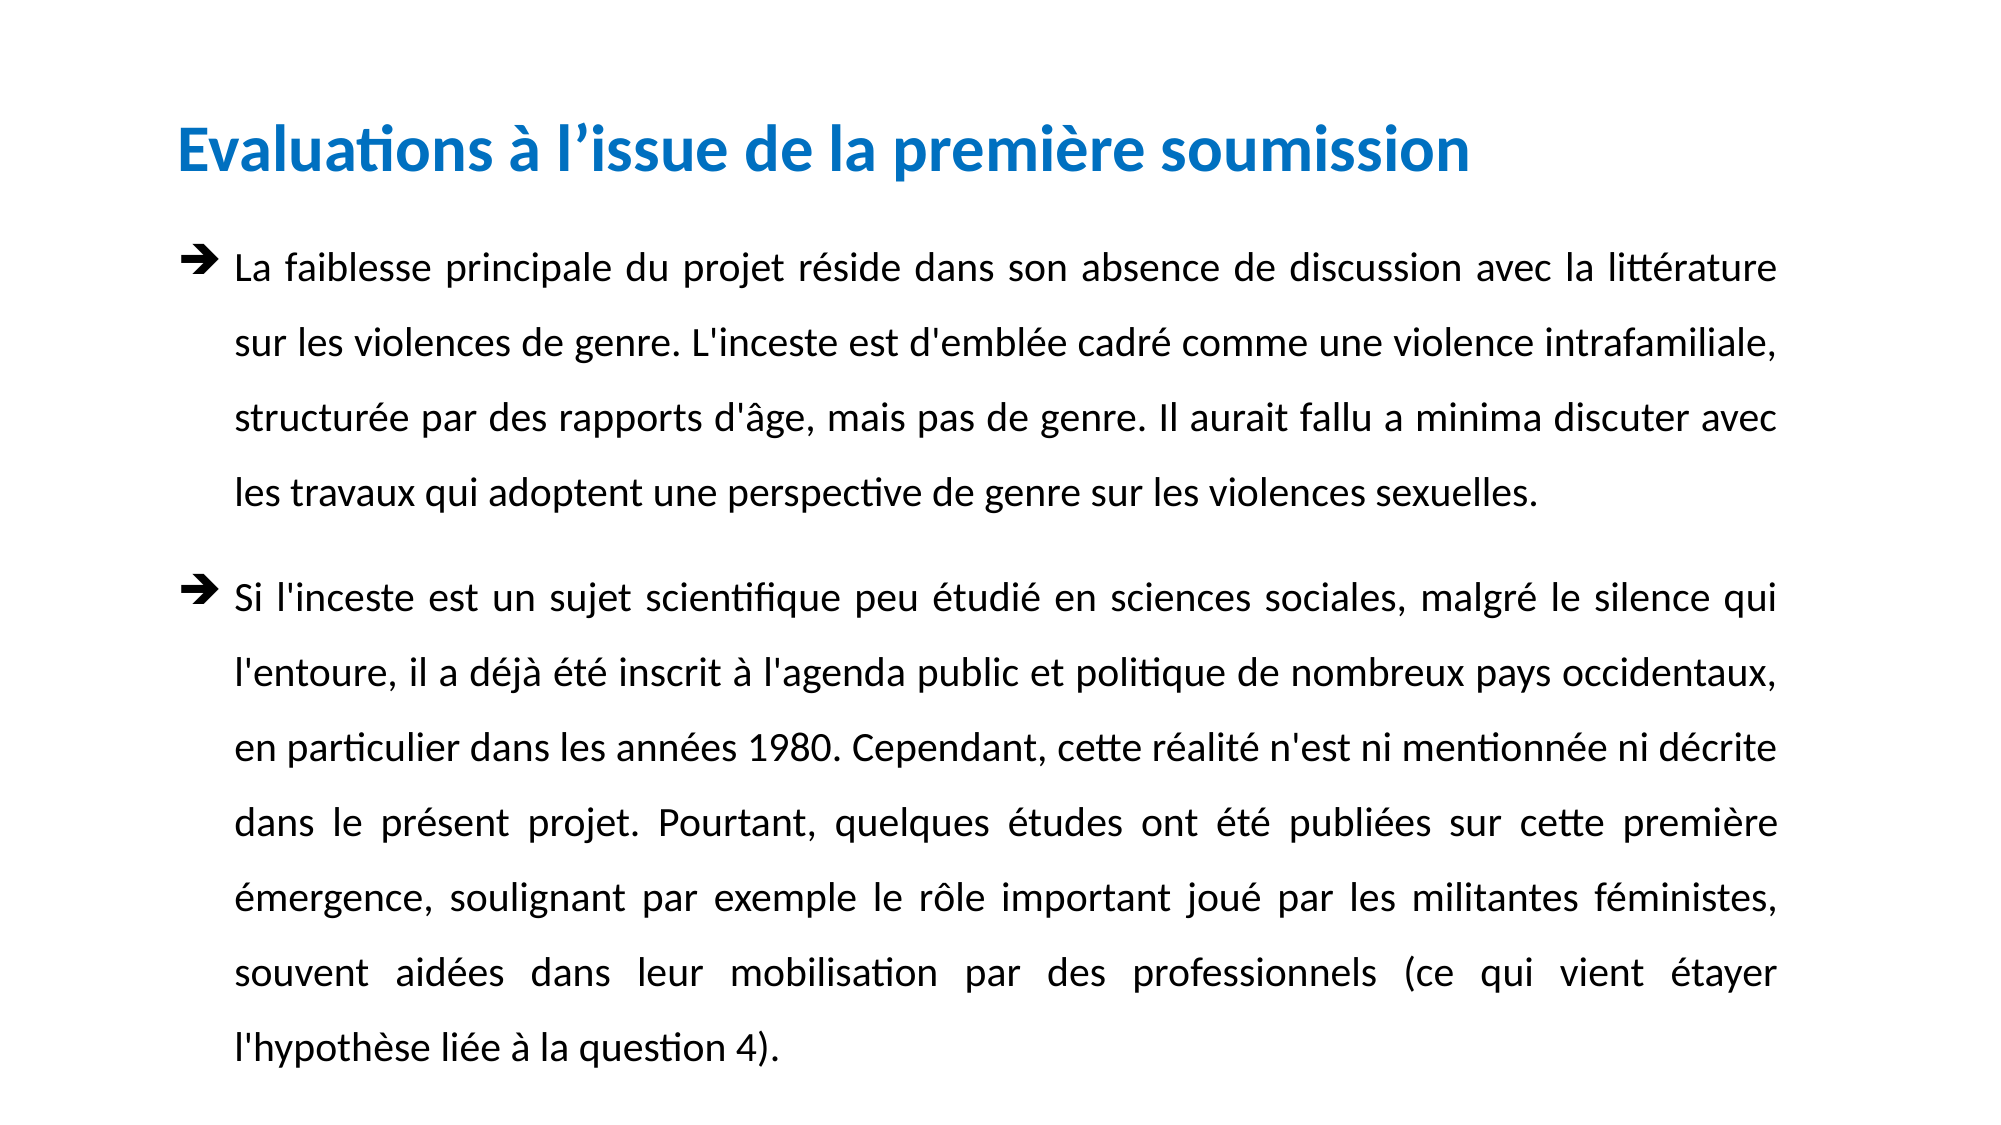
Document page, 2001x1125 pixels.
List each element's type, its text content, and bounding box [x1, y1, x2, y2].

text_box Evaluations à l’issue de la première soumission La faiblesse principale du projet réside dans son absence de discussion avec la littérature sur les violences de genre. L'inceste est d'emblée cadré comme une violence intrafamiliale, structurée par des rapports d'âge, mais pas de genre. Il aurait fallu a minima discuter avec les travaux qui adoptent une perspective de genre sur les violences sexuelles. Si l'inceste est un sujet scientifique peu étudié en sciences sociales, malgré le silence qui l'entoure, il a déjà été inscrit à l'agenda public et politique de nombreux pays occidentaux, en particulier dans les années 1980. Cependant, cette réalité n'est ni mentionnée ni décrite dans le présent projet. Pourtant, quelques études ont été publiées sur cette première émergence, soulignant par exemple le rôle important joué par les militantes féministes, souvent aidées dans leur mobilisation par des professionnels (ce qui vient étayer l'hypothèse liée à la question 4). [88, 57, 1794, 1125]
